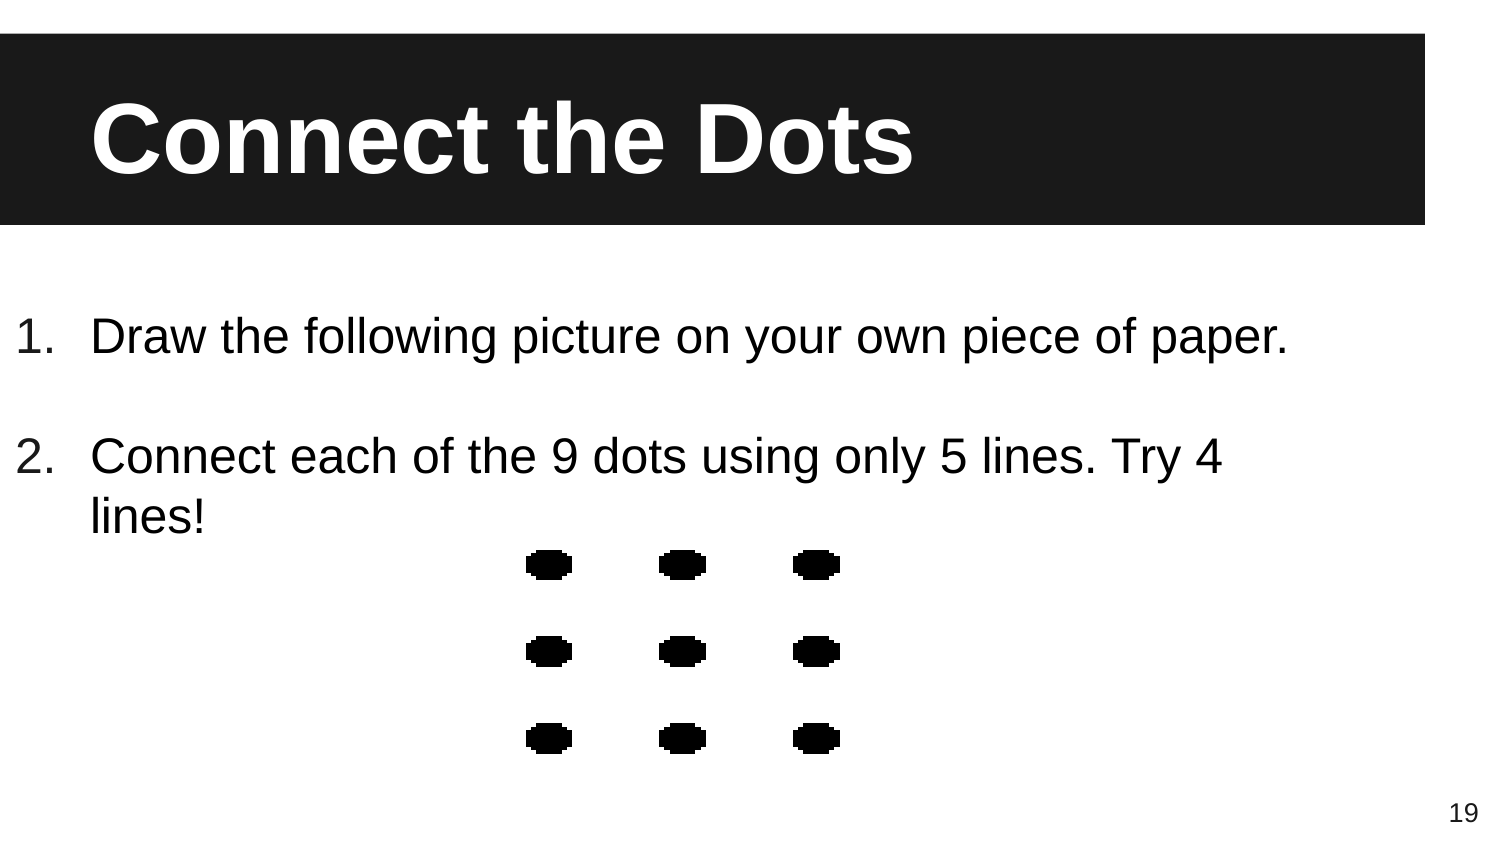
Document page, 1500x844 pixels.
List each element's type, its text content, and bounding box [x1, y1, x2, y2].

text_box Draw the following picture on your own piece of paper. Connect each of the 9 dots using only 5 lines. Try 4 lines! [0, 287, 1366, 559]
picture [526, 550, 840, 754]
title Connect the Dots [75, 60, 1425, 209]
slide_number 19 [1403, 779, 1494, 844]
